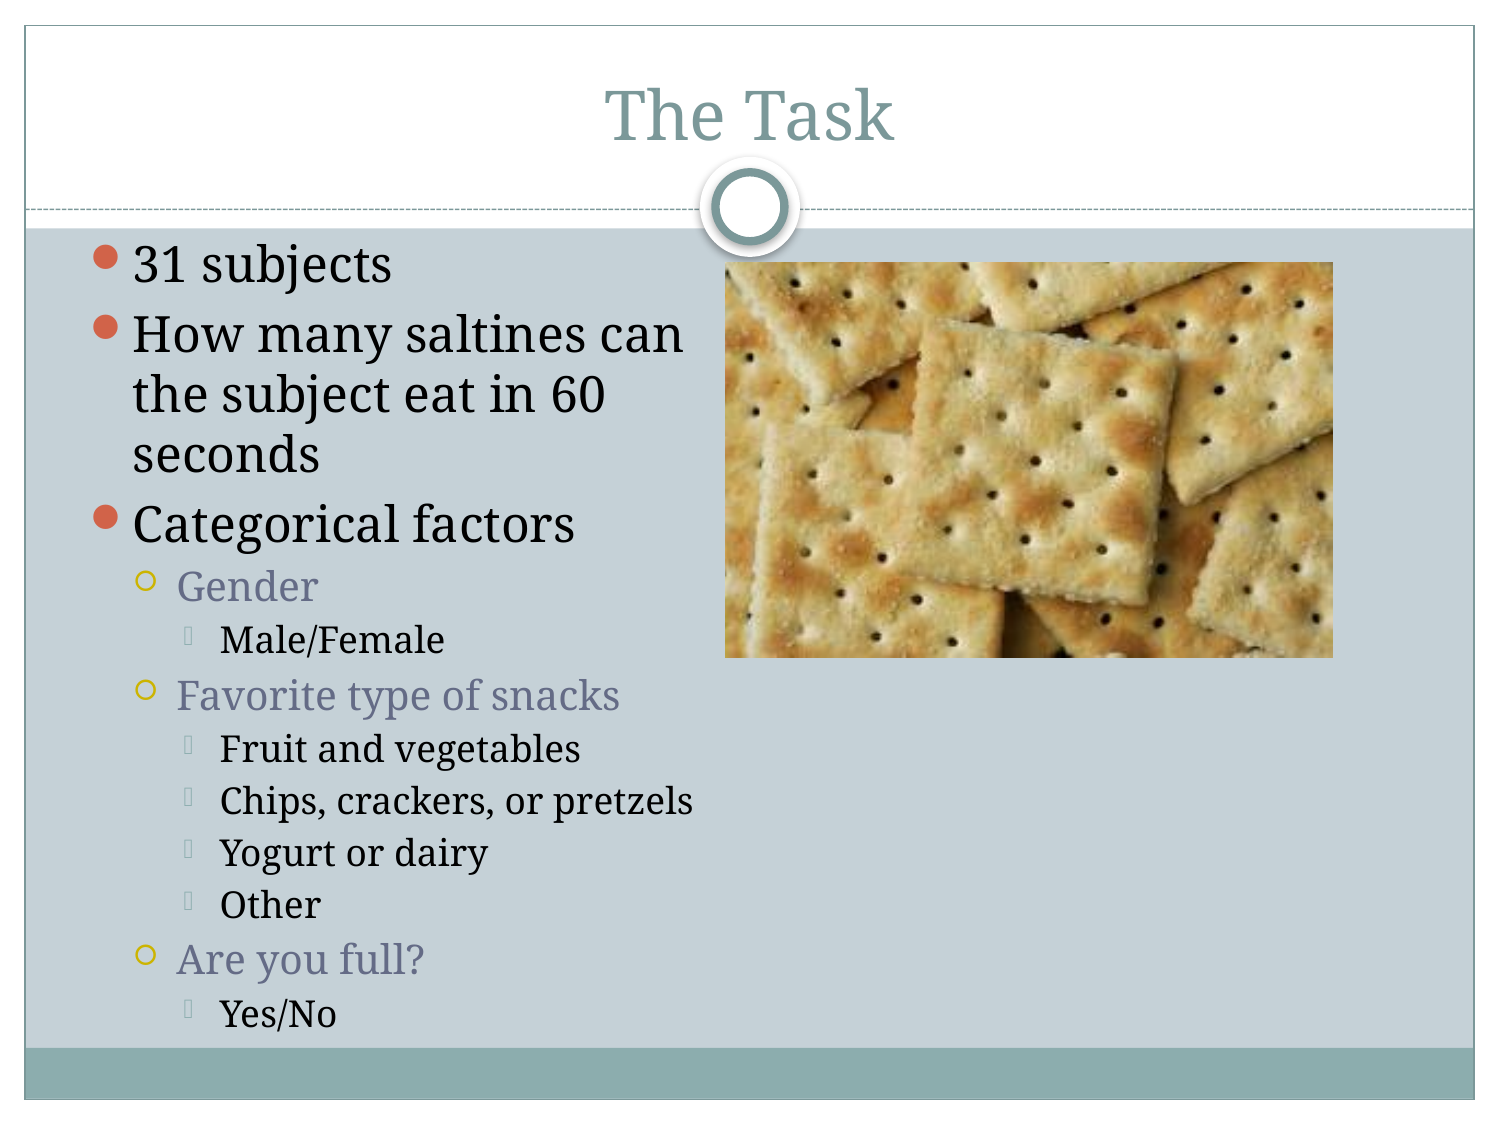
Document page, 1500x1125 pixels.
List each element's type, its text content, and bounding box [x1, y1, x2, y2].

picture [724, 262, 1333, 658]
list 31 subjects How many saltines can the subject eat in 60 seconds Categorical factors Gender Male/Female Favorite type of snacks Fruit and vegetables Chips, crackers, or pretzels Yogurt or dairy Other Are you full? Yes/No [75, 224, 738, 1050]
title The Task [49, 37, 1450, 162]
